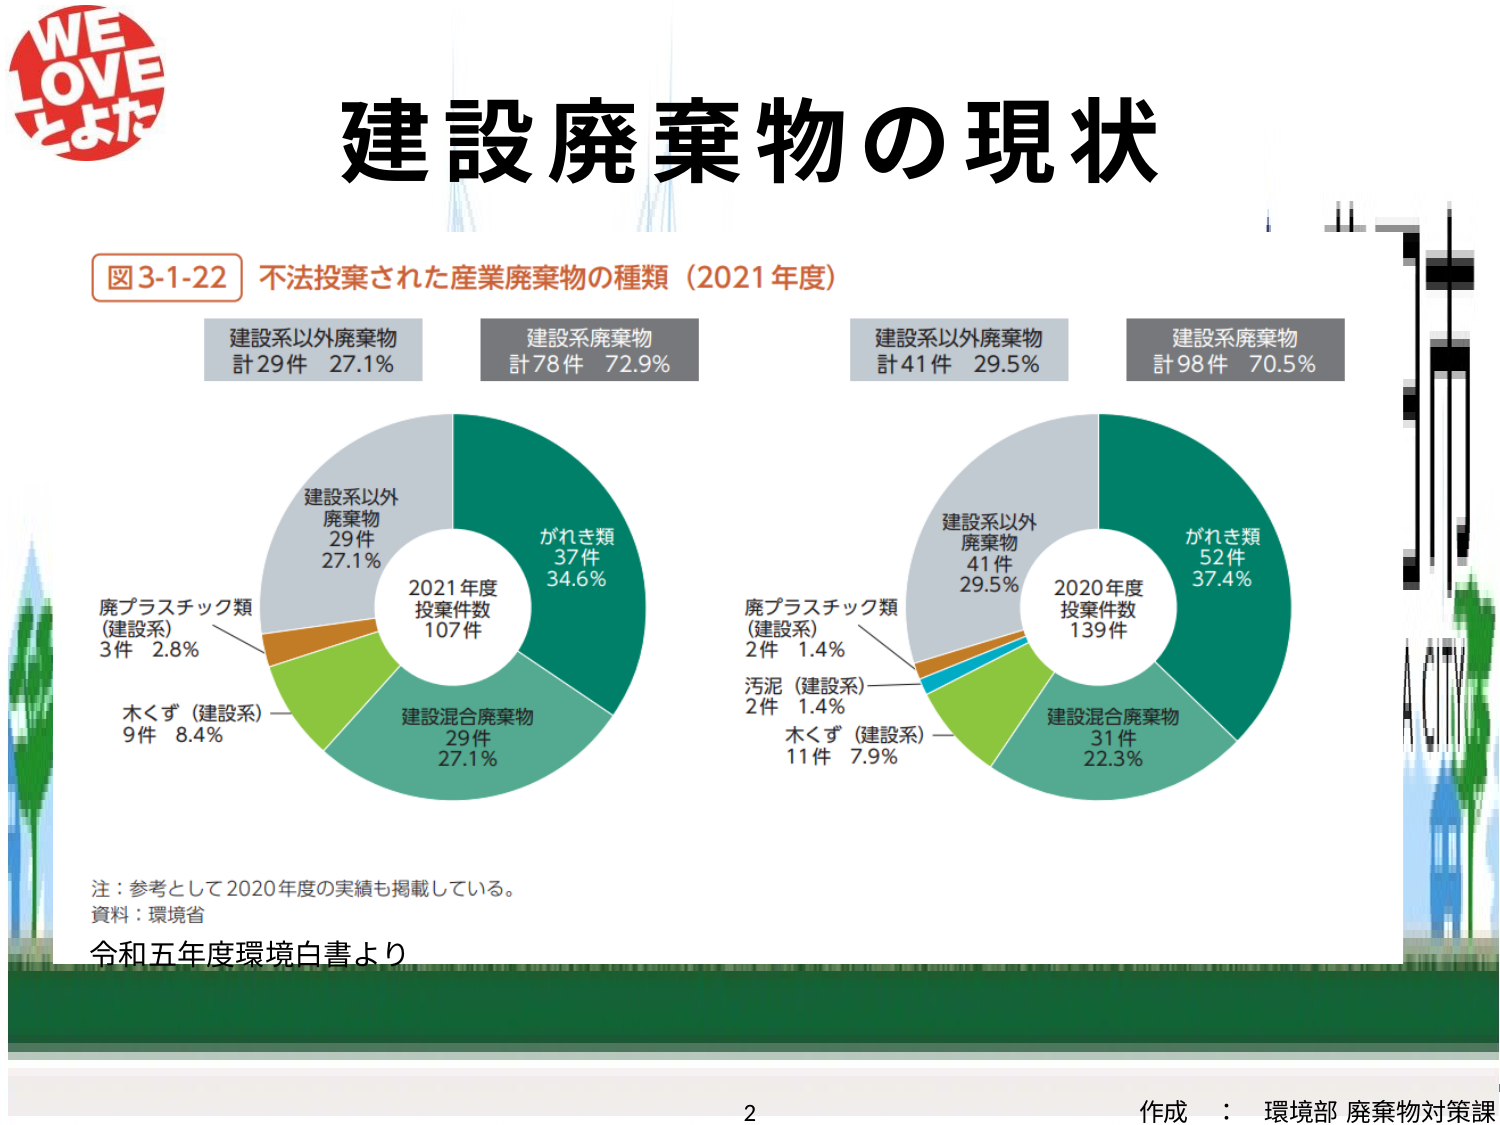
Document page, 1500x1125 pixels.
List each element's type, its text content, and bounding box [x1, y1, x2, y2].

text_box 令和五年度環境白書より [75, 972, 453, 979]
picture [0, 0, 1500, 1125]
footer 作成 ： 環境部 廃棄物対策課 [1080, 1081, 1500, 1125]
title 建設廃棄物の現状 [75, 45, 1425, 233]
slide_number 2 [575, 1081, 925, 1125]
